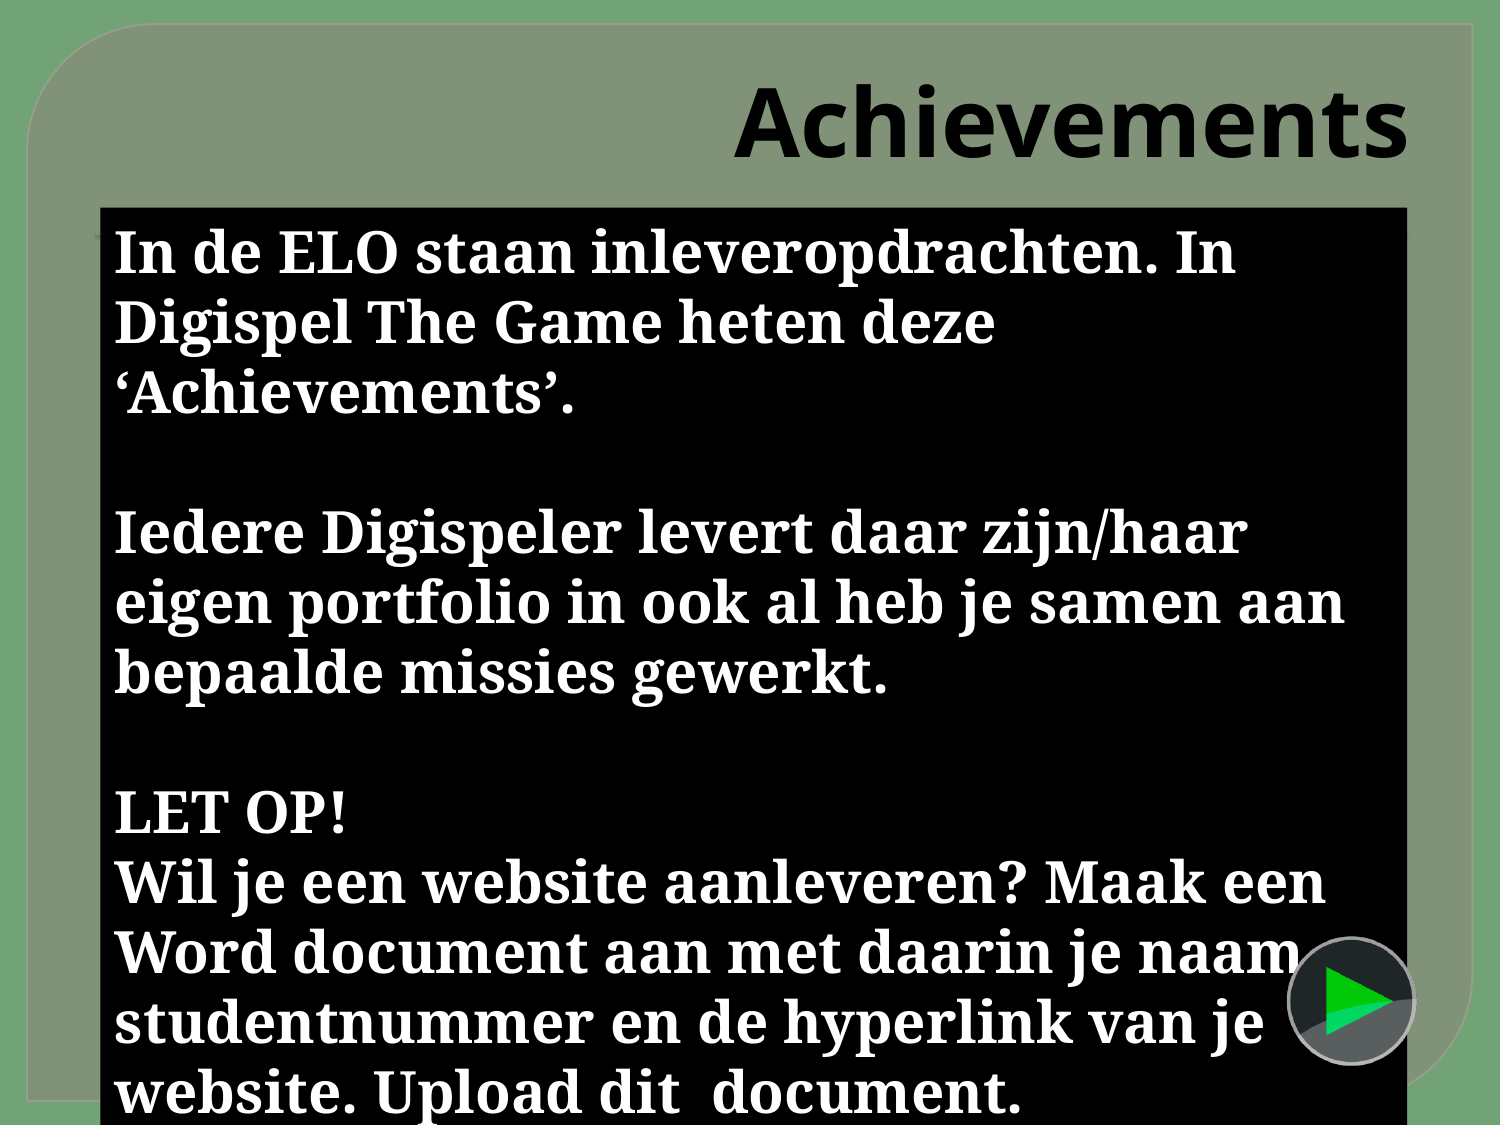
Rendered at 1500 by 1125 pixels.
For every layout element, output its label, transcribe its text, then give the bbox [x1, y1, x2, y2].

picture [1269, 917, 1434, 1083]
text_box In de ELO staan inleveropdrachten. In Digispel The Game heten deze ‘Achievements’. Iedere Digispeler levert daar zijn/haar eigen portfolio in ook al heb je samen aan bepaalde missies gewerkt. LET OP! Wil je een website aanleveren? Maak een Word document aan met daarin je naam, studentnummer en de hyperlink van je website. Upload dit document. [100, 207, 1408, 1125]
title Achievements [75, 45, 1425, 185]
